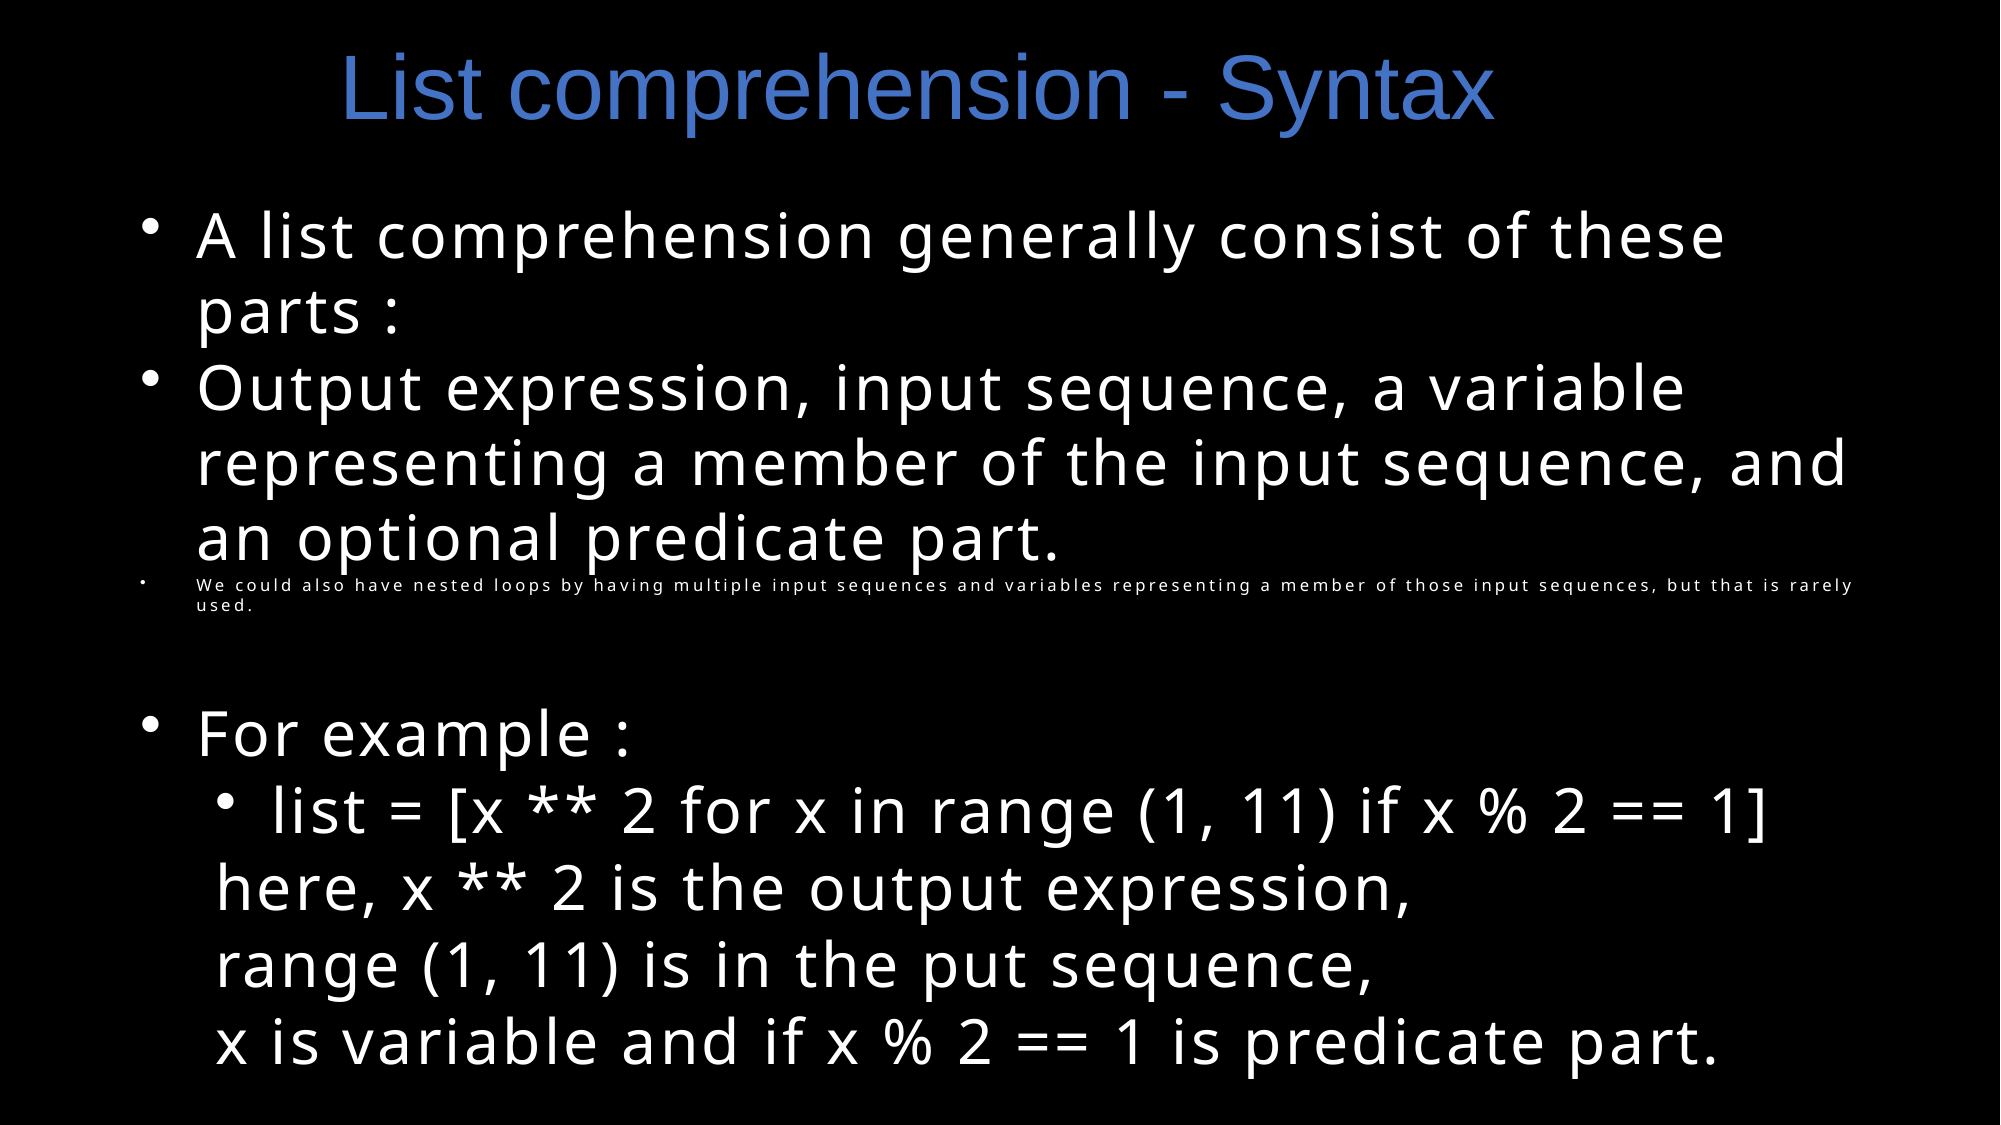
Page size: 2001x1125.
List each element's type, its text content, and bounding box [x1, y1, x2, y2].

title List comprehension - Syntax [337, 25, 1650, 194]
text_box A list comprehension generally consist of these parts : Output expression, input sequence, a variable representing a member of the input sequence, and an optional predicate part. We could also have nested loops by having multiple input sequences and variables representing a member of those input sequences, but that is rarely used. For example : list = [x ** 2 for x in range (1, 11) if x % 2 == 1] here, x ** 2 is the output expression, range (1, 11) is in the put sequence, x is variable and if x % 2 == 1 is predicate part. [138, 194, 1862, 1077]
